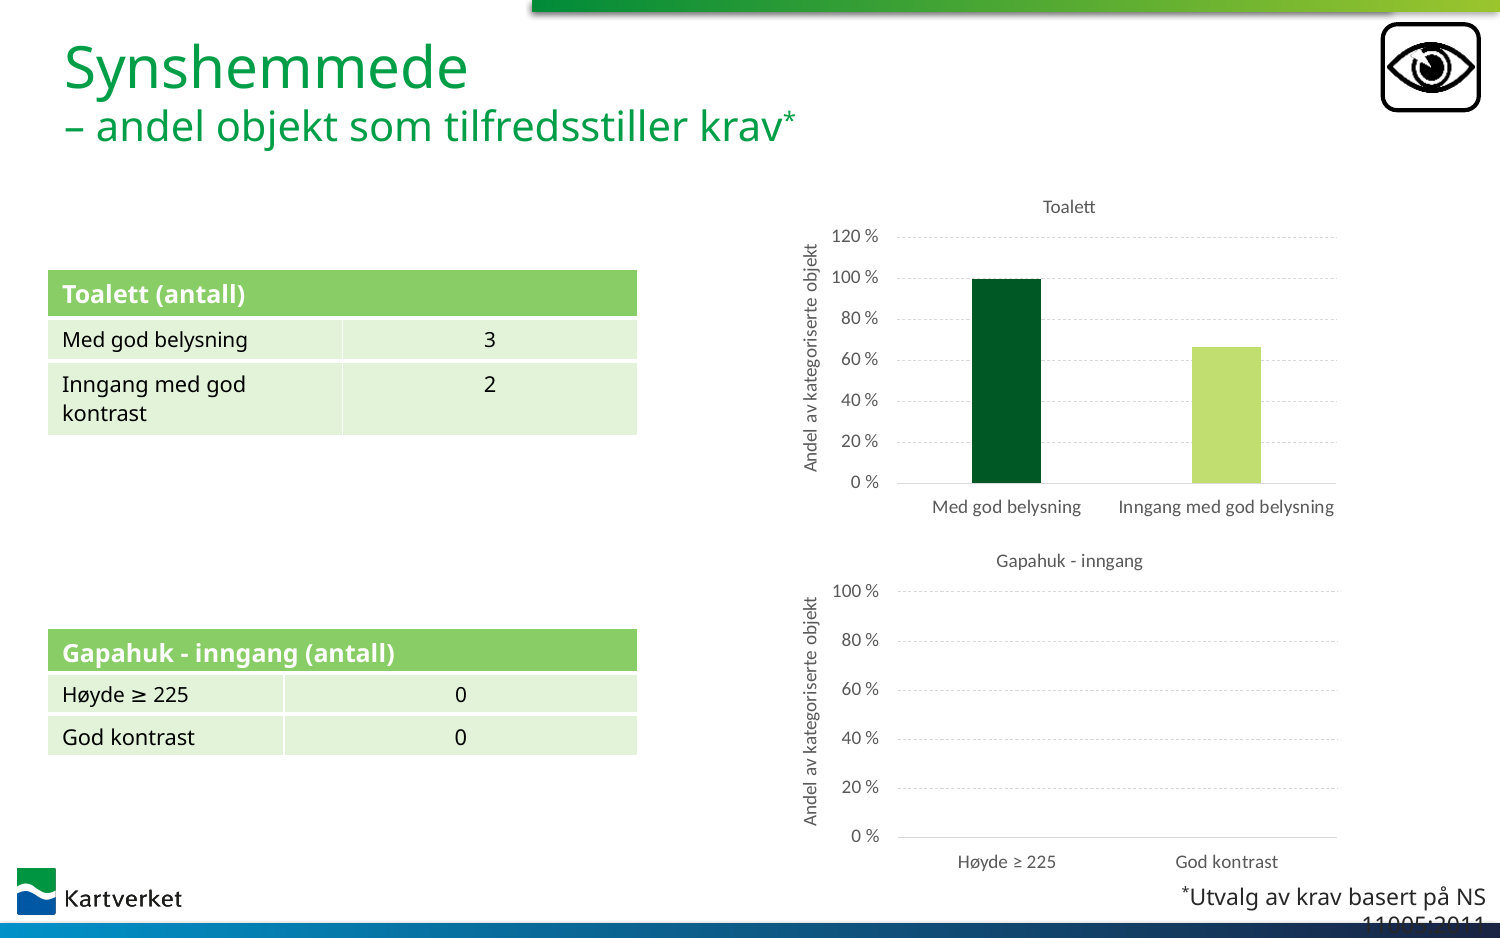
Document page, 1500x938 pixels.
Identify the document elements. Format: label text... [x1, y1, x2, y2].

table_header Gapahuk - inngang (antall) [48, 629, 637, 671]
table_cell Høyde ≥ 225 [48, 675, 283, 712]
table_cell 0 [285, 675, 637, 712]
table_header Toalett (antall) [48, 270, 637, 316]
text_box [1382, 24, 1480, 111]
table_cell 0 [285, 716, 637, 755]
table_cell Inngang med god kontrast [48, 363, 342, 435]
text_box *Utvalg av krav basert på NS 11005:2011 [1068, 873, 1500, 938]
picture [791, 187, 1347, 526]
text_box Synshemmede – andel objekt som tilfredsstiller krav* [49, 24, 1431, 158]
table_cell Med god belysning [48, 320, 342, 359]
picture [791, 541, 1348, 880]
table_cell 2 [343, 363, 637, 435]
table_cell God kontrast [48, 716, 283, 755]
table_cell 3 [343, 320, 637, 359]
